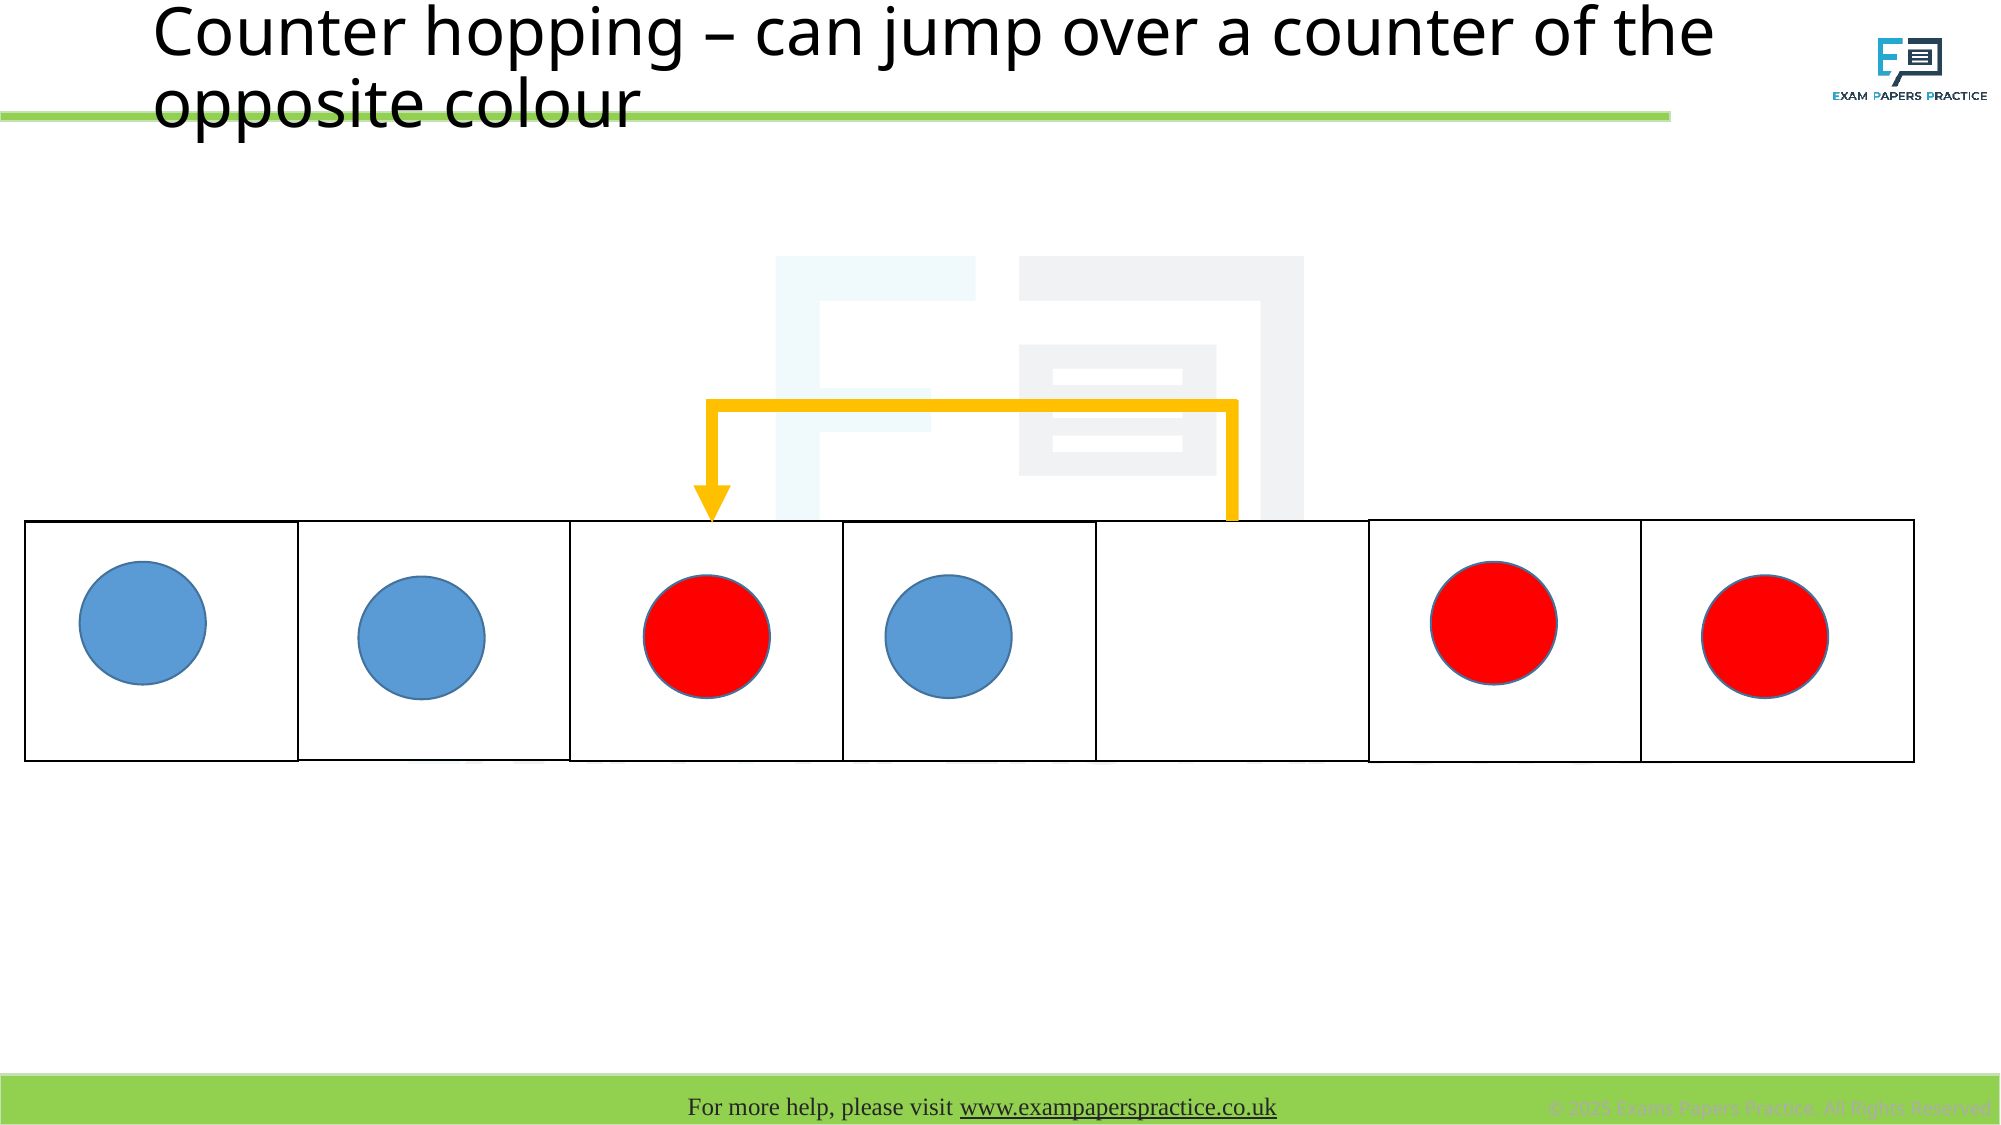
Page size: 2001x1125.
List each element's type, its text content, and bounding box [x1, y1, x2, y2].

text_box [842, 520, 1095, 762]
text_box [1429, 560, 1558, 686]
title Counter hopping – can jump over a counter of the opposite colour [137, 65, 1981, 74]
text_box [299, 520, 569, 761]
text_box [1368, 519, 1640, 763]
text_box [642, 574, 771, 700]
text_box [884, 574, 1013, 700]
text_box [24, 520, 299, 762]
text_box [1095, 520, 1368, 762]
text_box [569, 520, 842, 762]
text_box [357, 575, 486, 701]
text_box [1700, 574, 1830, 700]
text_box [1640, 519, 1915, 763]
text_box [78, 560, 207, 686]
